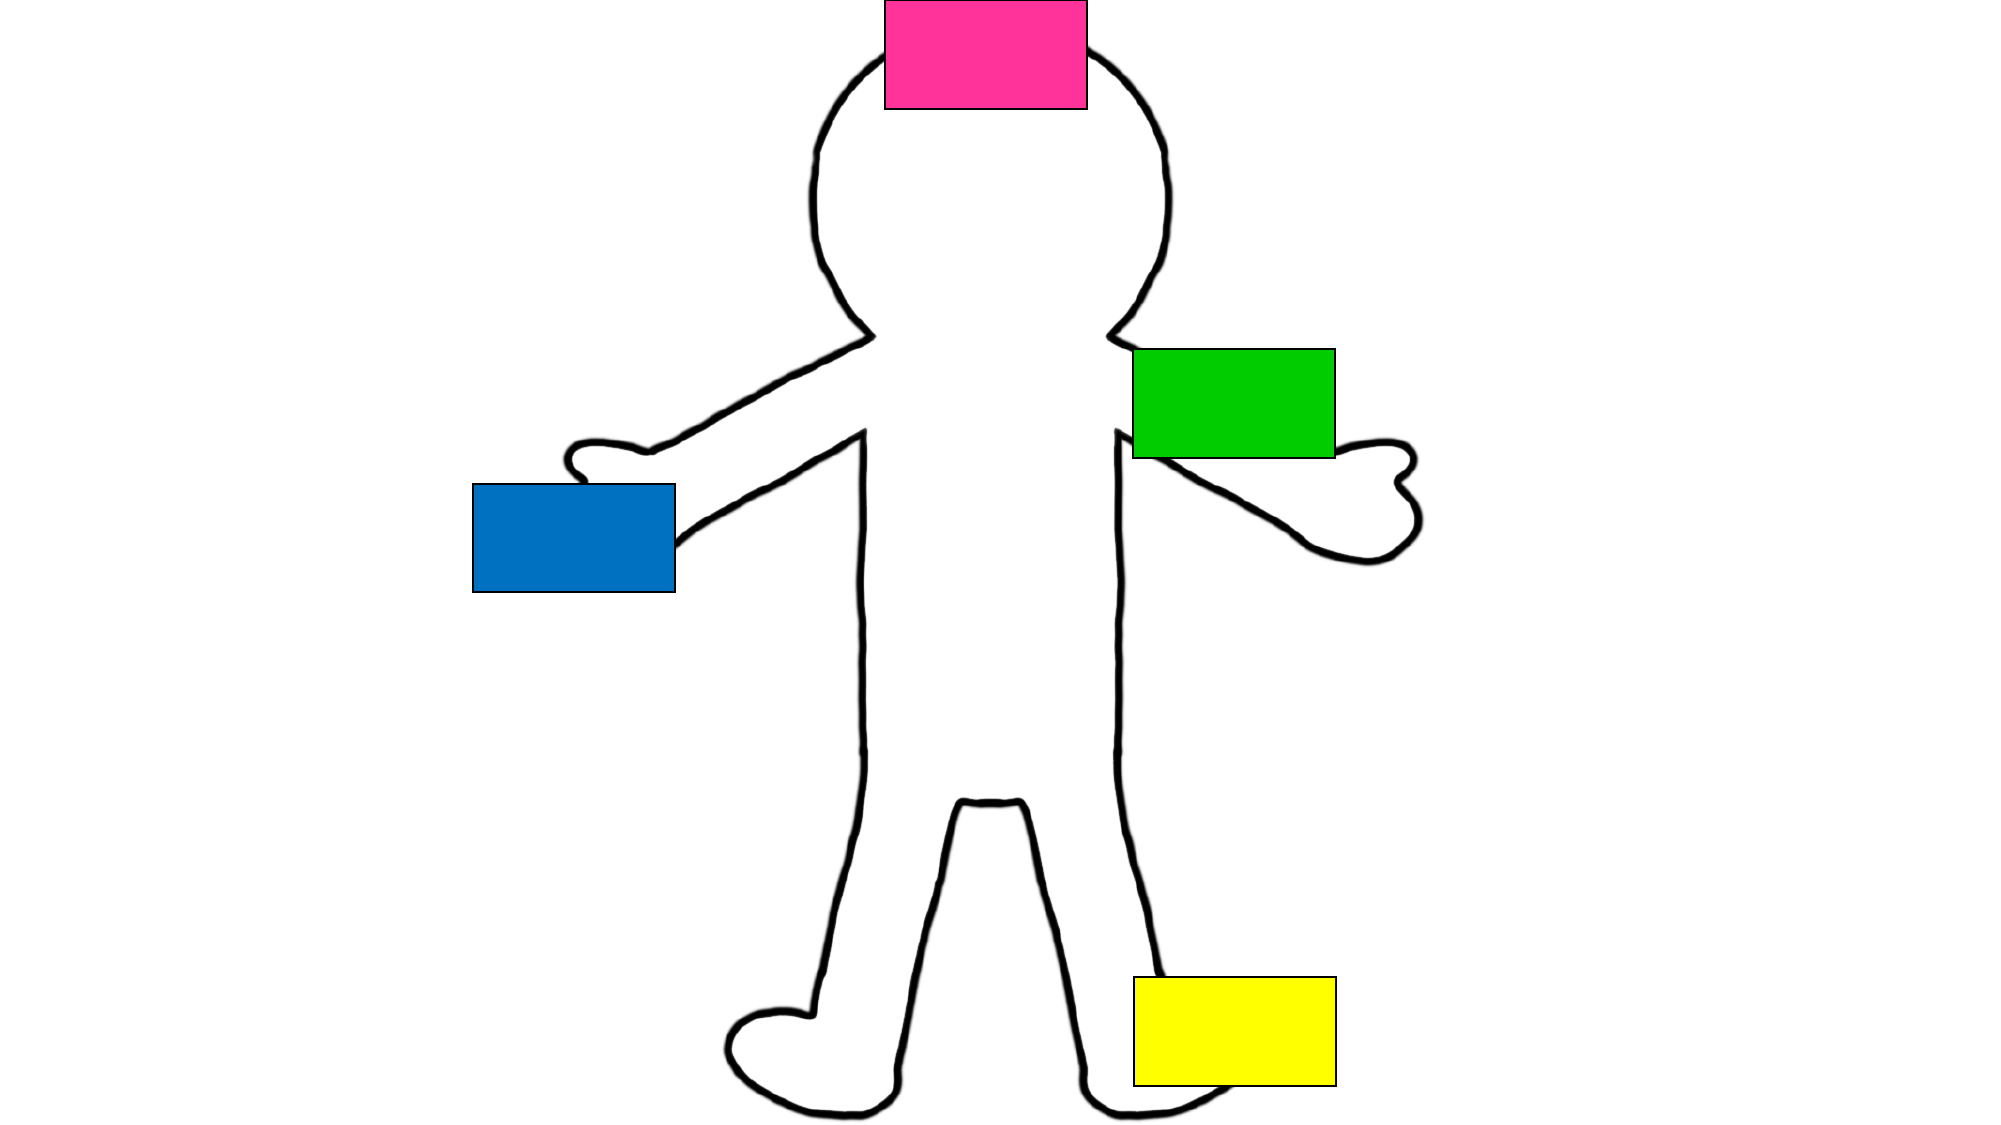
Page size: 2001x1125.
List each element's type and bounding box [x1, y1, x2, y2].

picture [437, 0, 1563, 1125]
